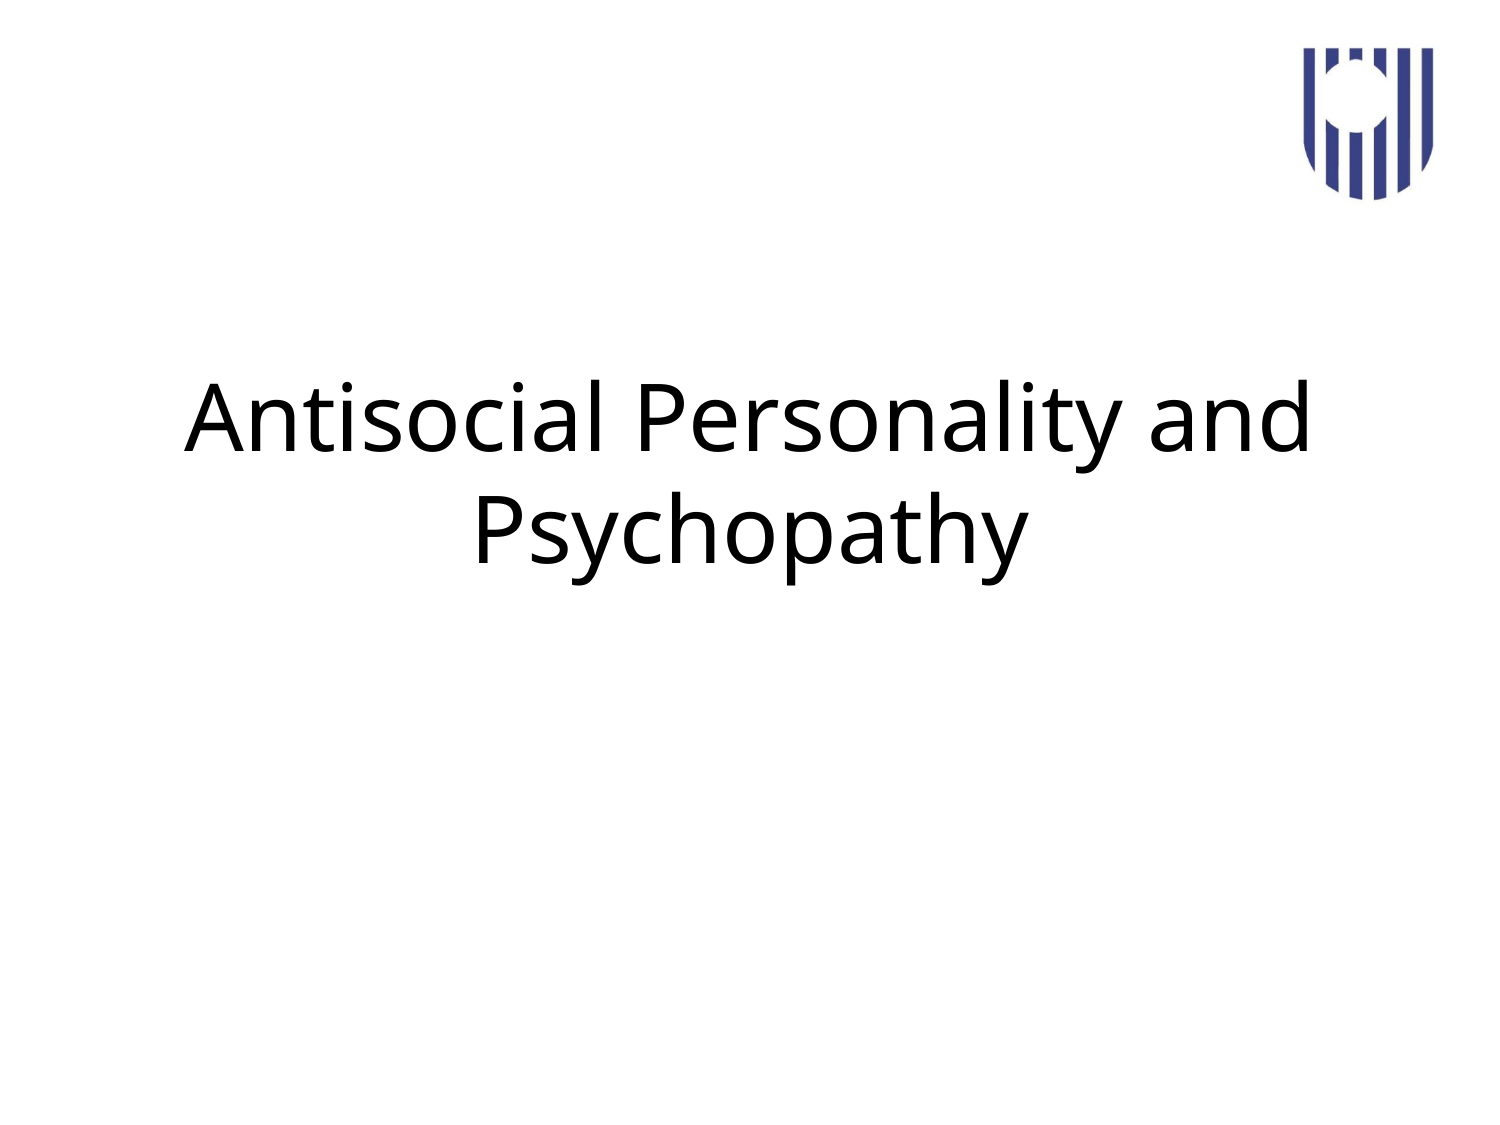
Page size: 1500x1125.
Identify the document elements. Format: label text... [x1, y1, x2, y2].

title Antisocial Personality and Psychopathy [112, 349, 1388, 591]
picture [1250, 11, 1488, 248]
